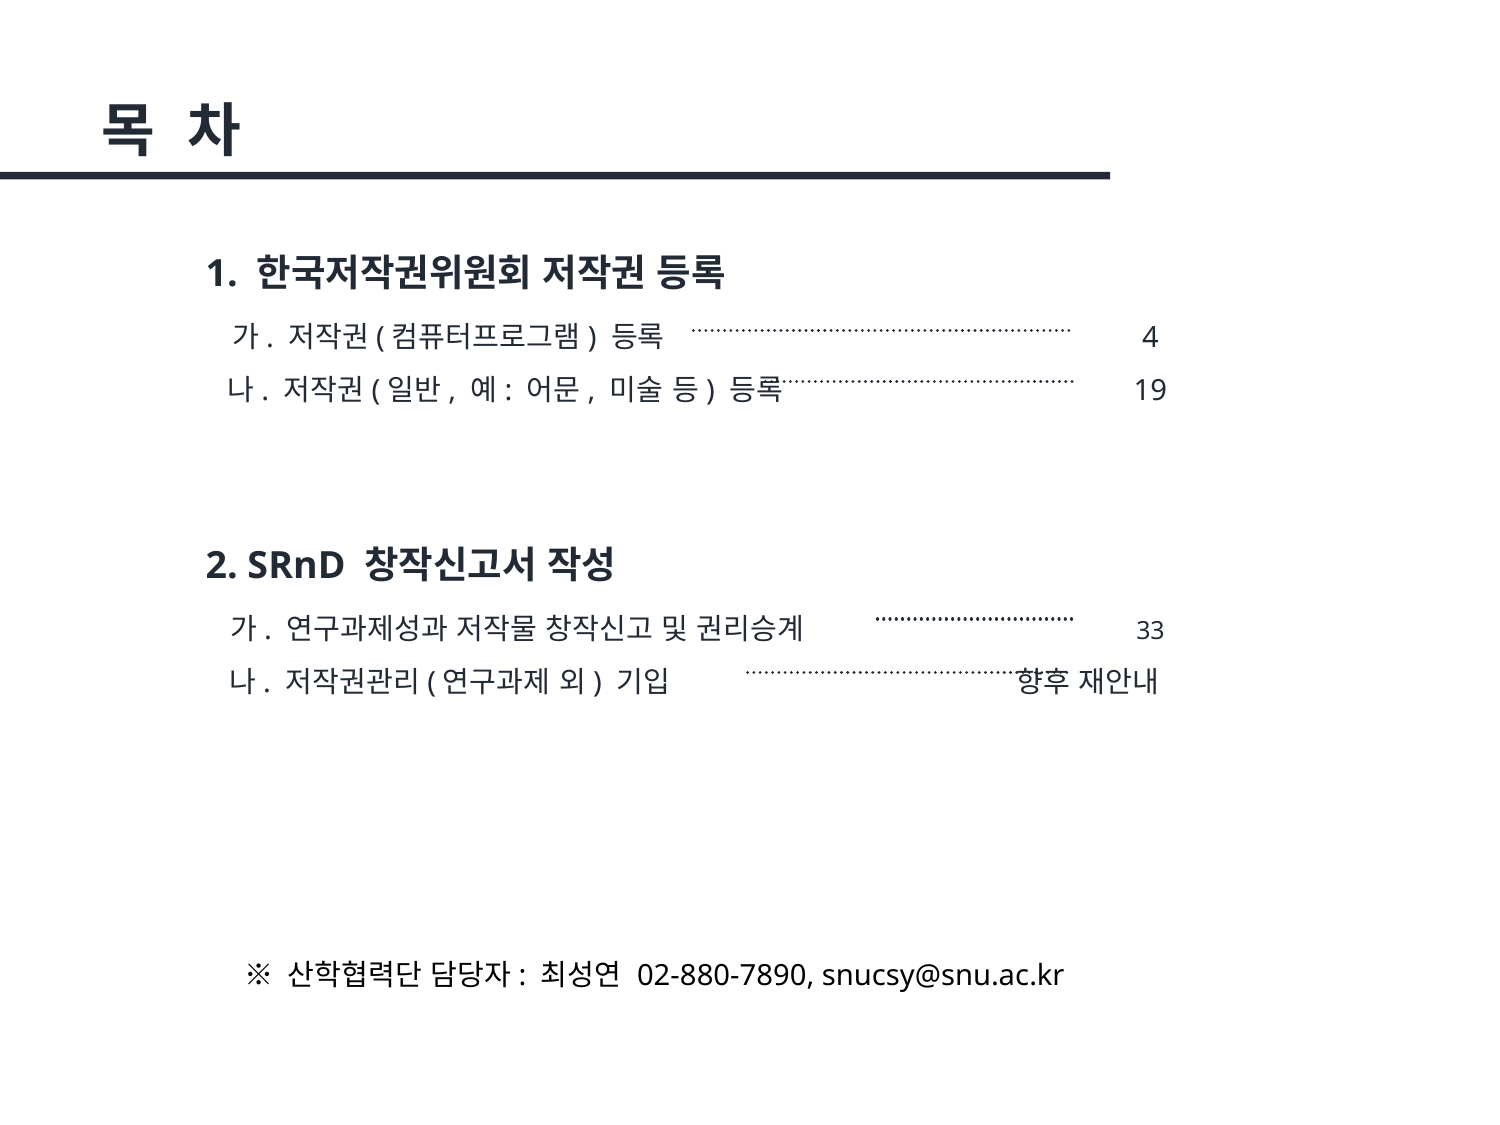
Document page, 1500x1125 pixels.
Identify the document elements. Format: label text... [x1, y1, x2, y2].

text_box 1. 한국저작권위원회 저작권 등록 가. 저작권(컴퓨터프로그램) 등록 4 나. 저작권(일반, 예: 어문, 미술 등) 등록 19 2. SRnD 창작신고서 작성 가. 연구과제성과 저작물 창작신고 및 권리승계 33 나. 저작권관리(연구과제 외) 기입 향후 재안내 [190, 218, 1344, 706]
text_box [0, 171, 1111, 180]
text_box 목 차 [86, 86, 256, 171]
text_box ※ 산학협력단 담당자: 최성연 02-880-7890, snucsy@snu.ac.kr [230, 948, 1080, 999]
